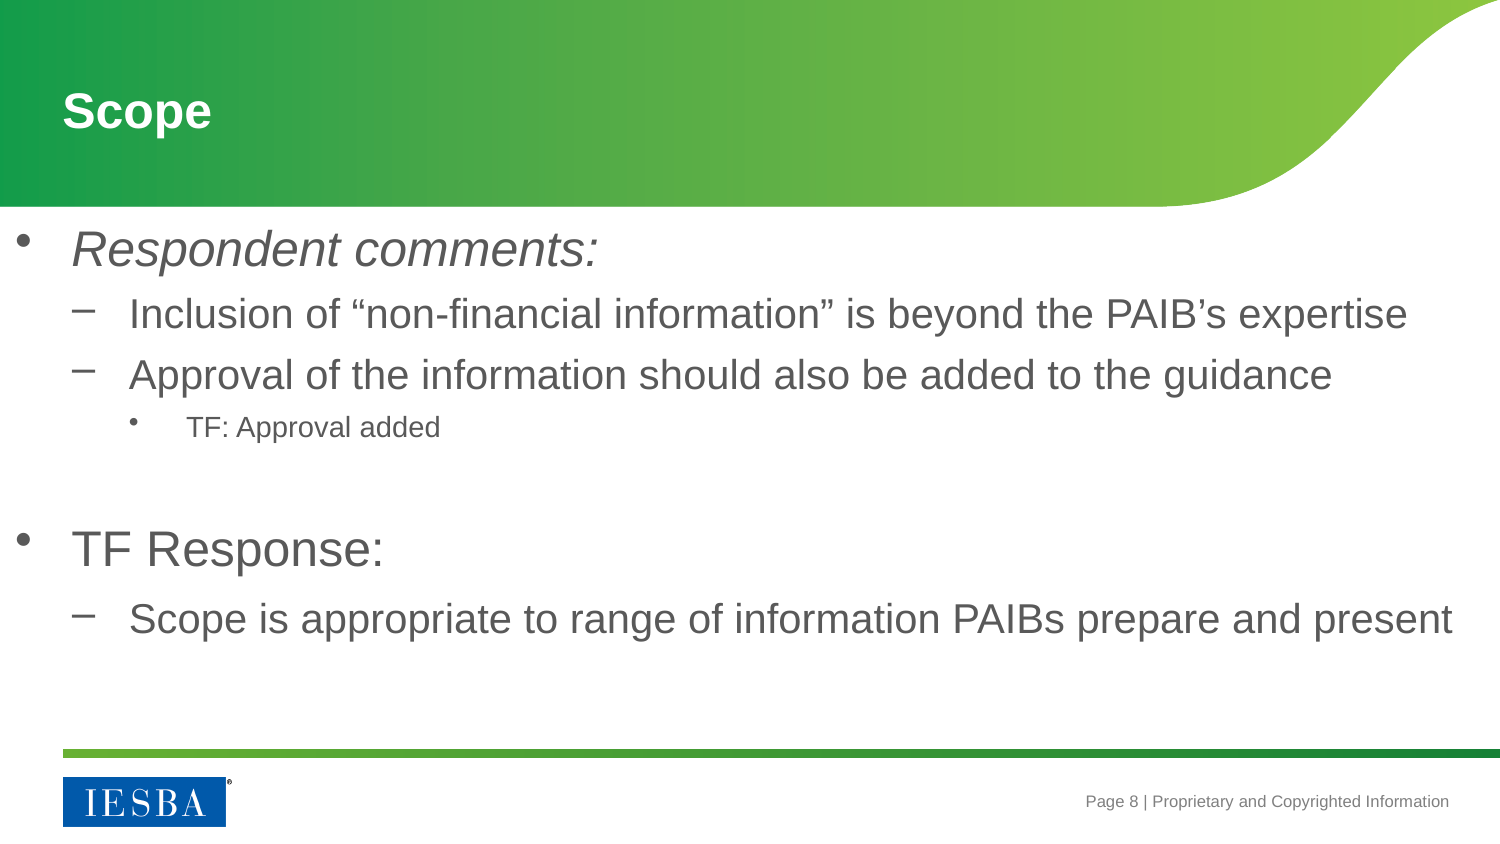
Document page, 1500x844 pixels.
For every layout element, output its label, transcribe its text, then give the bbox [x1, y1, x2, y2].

picture [0, 0, 1500, 207]
picture [63, 777, 232, 827]
list Respondent comments: Inclusion of “non-financial information” is beyond the PAIB’s expertise Approval of the information should also be added to the guidance TF: Approval added TF Response: Scope is appropriate to range of information PAIBs prepare and present [0, 209, 1500, 747]
title Scope [62, 75, 1300, 142]
